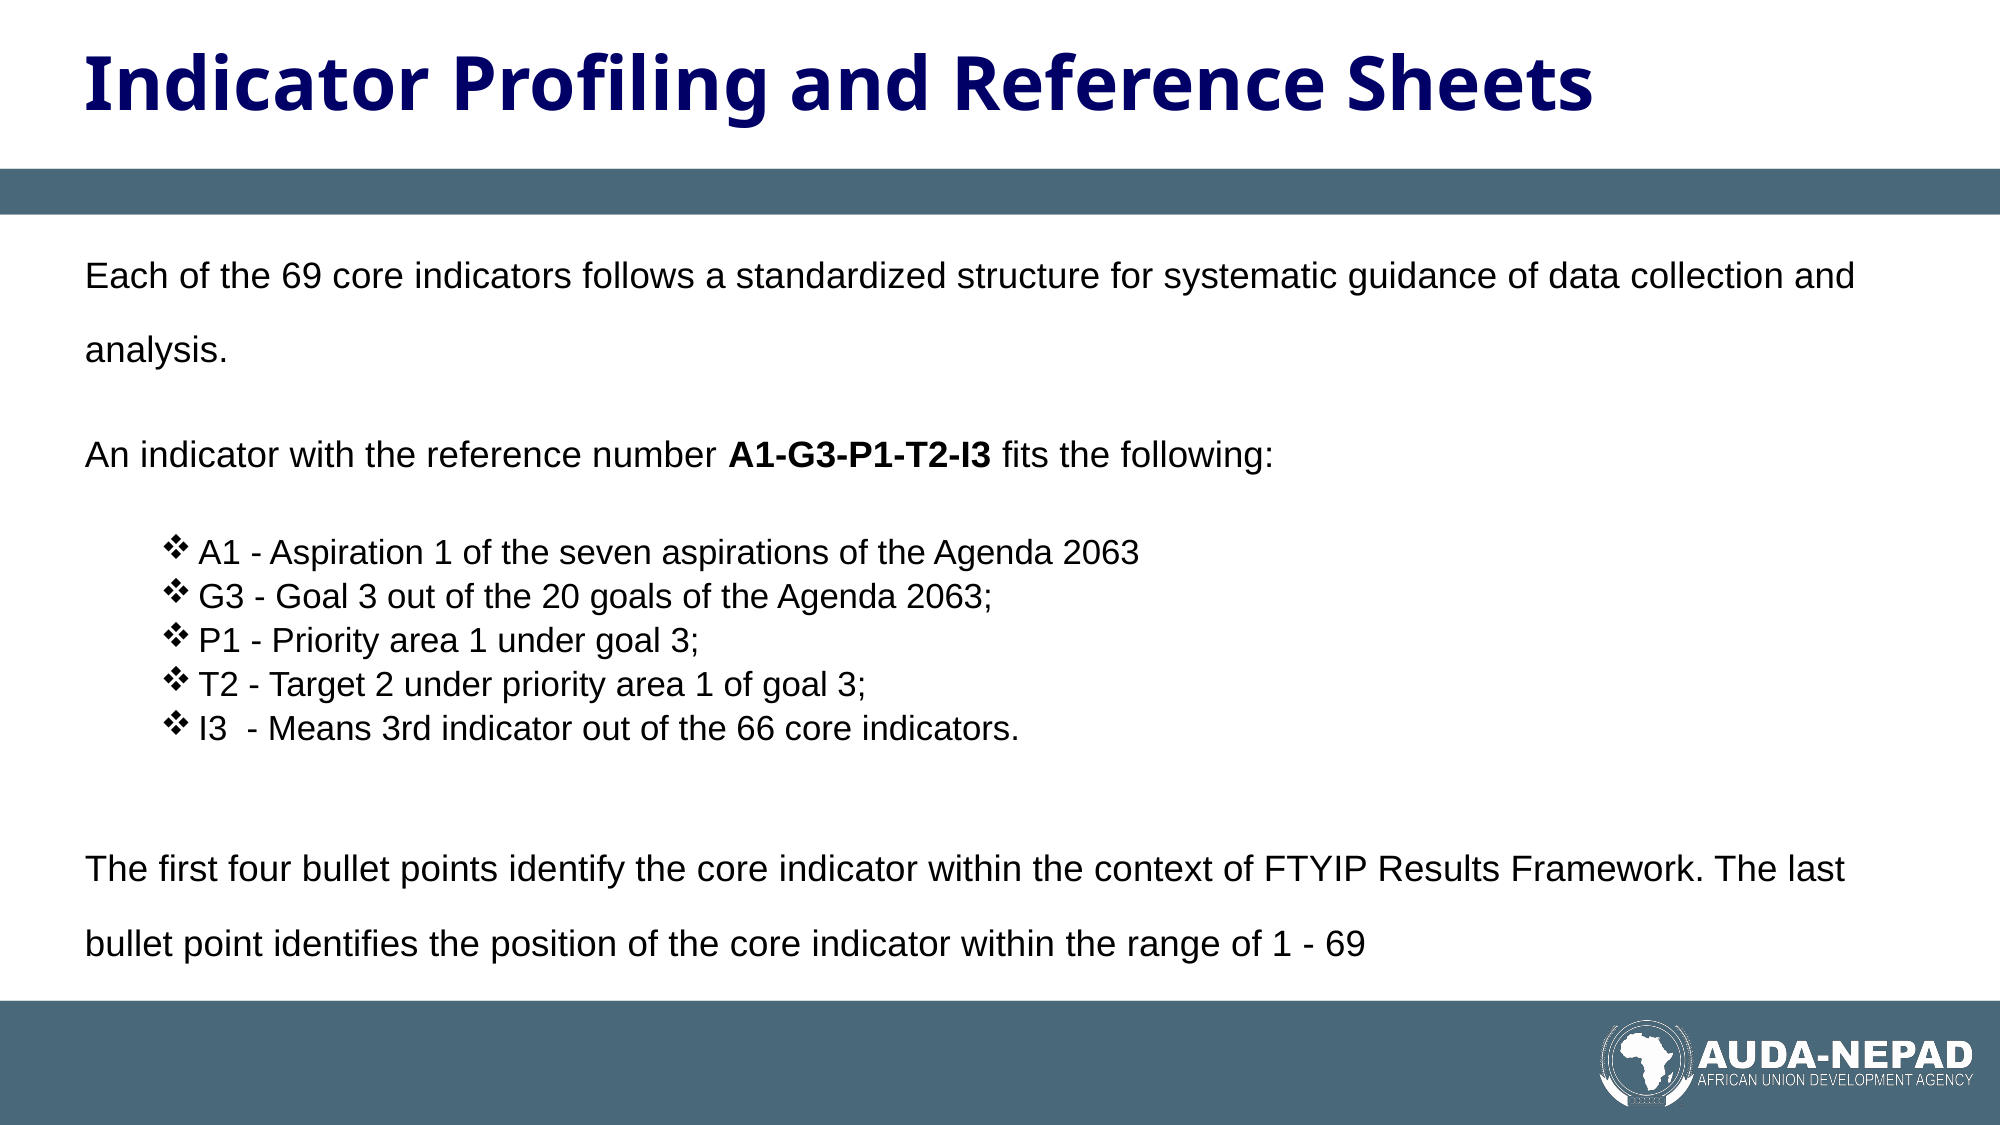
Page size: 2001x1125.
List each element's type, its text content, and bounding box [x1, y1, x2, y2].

title Indicator Profiling and Reference Sheets [69, 24, 1935, 148]
picture [1599, 1020, 1974, 1107]
list Each of the 69 core indicators follows a standardized structure for systematic guidance of data collection and analysis. An indicator with the reference number A1-G3-P1-T2-I3 fits the following: A1 - Aspiration 1 of the seven aspirations of the Agenda 2063 G3 - Goal 3 out of the 20 goals of the Agenda 2063; P1 - Priority area 1 under goal 3; T2 - Target 2 under priority area 1 of goal 3; I3 - Means 3rd indicator out of the 66 core indicators. The first four bullet points identify the core indicator within the context of FTYIP Results Framework. The last bullet point identifies the position of the core indicator within the range of 1 - 69 [69, 213, 1935, 978]
